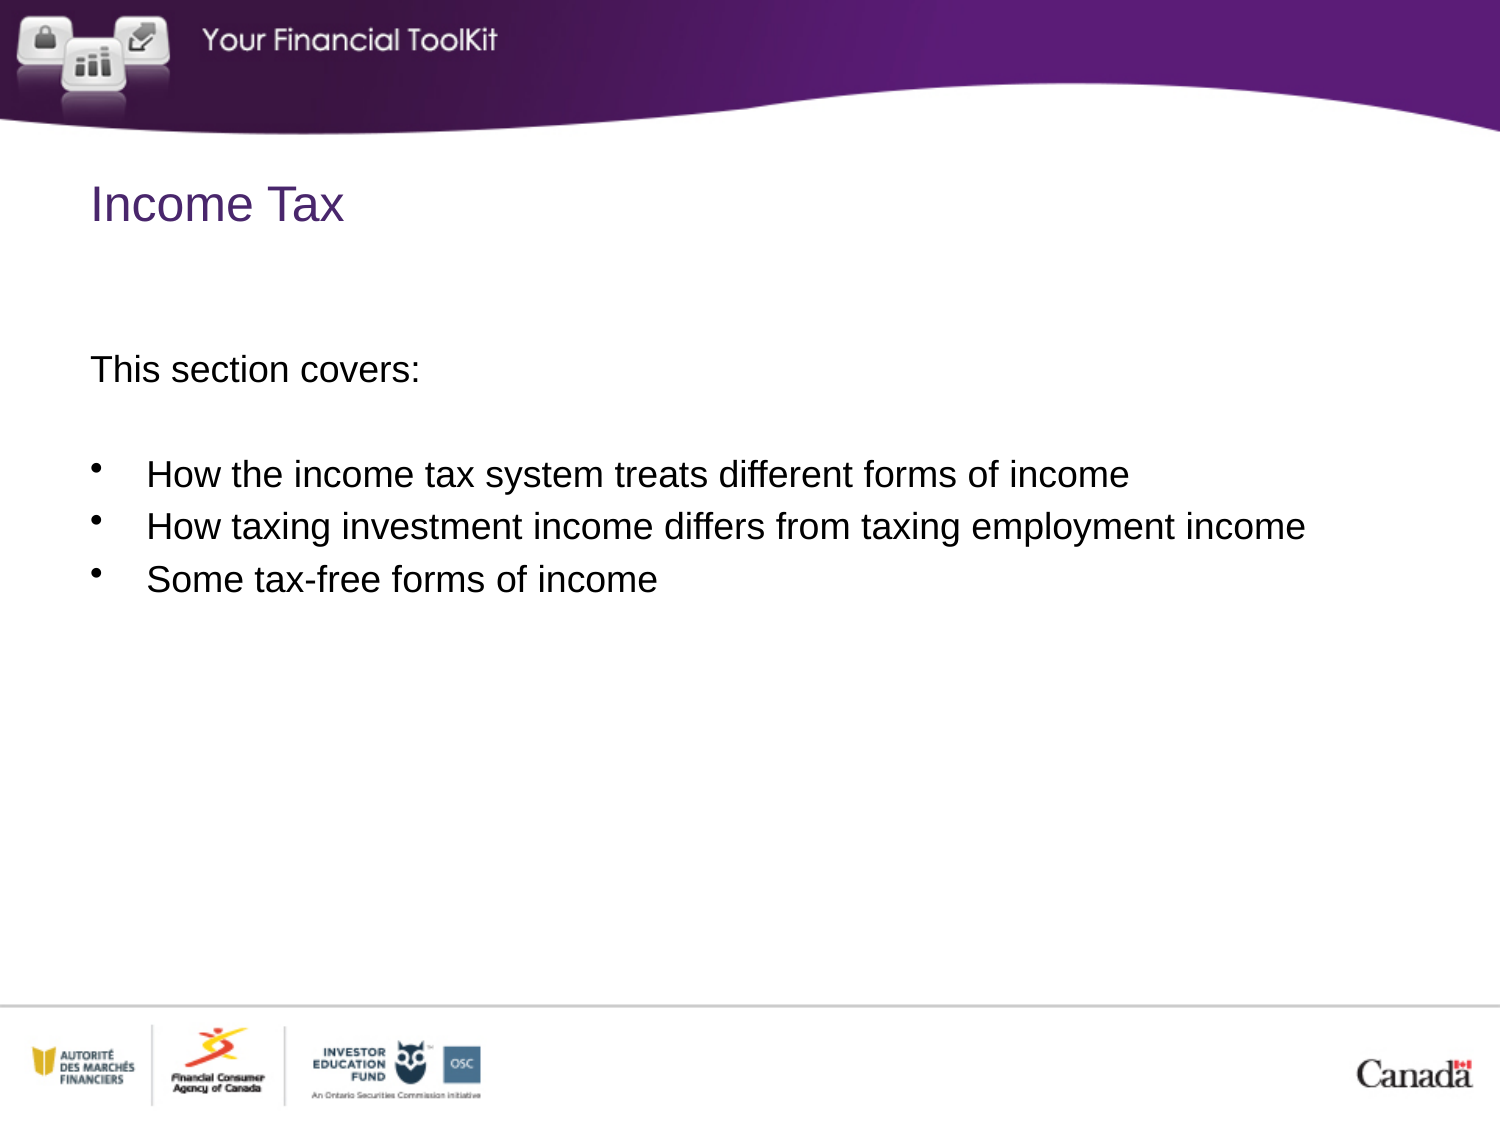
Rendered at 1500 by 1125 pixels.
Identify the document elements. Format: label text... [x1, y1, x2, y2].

list This section covers: How the income tax system treats different forms of income How taxing investment income differs from taxing employment income Some tax-free forms of income [75, 337, 1425, 987]
title Income Tax [75, 164, 1211, 306]
picture [0, 0, 1500, 1125]
